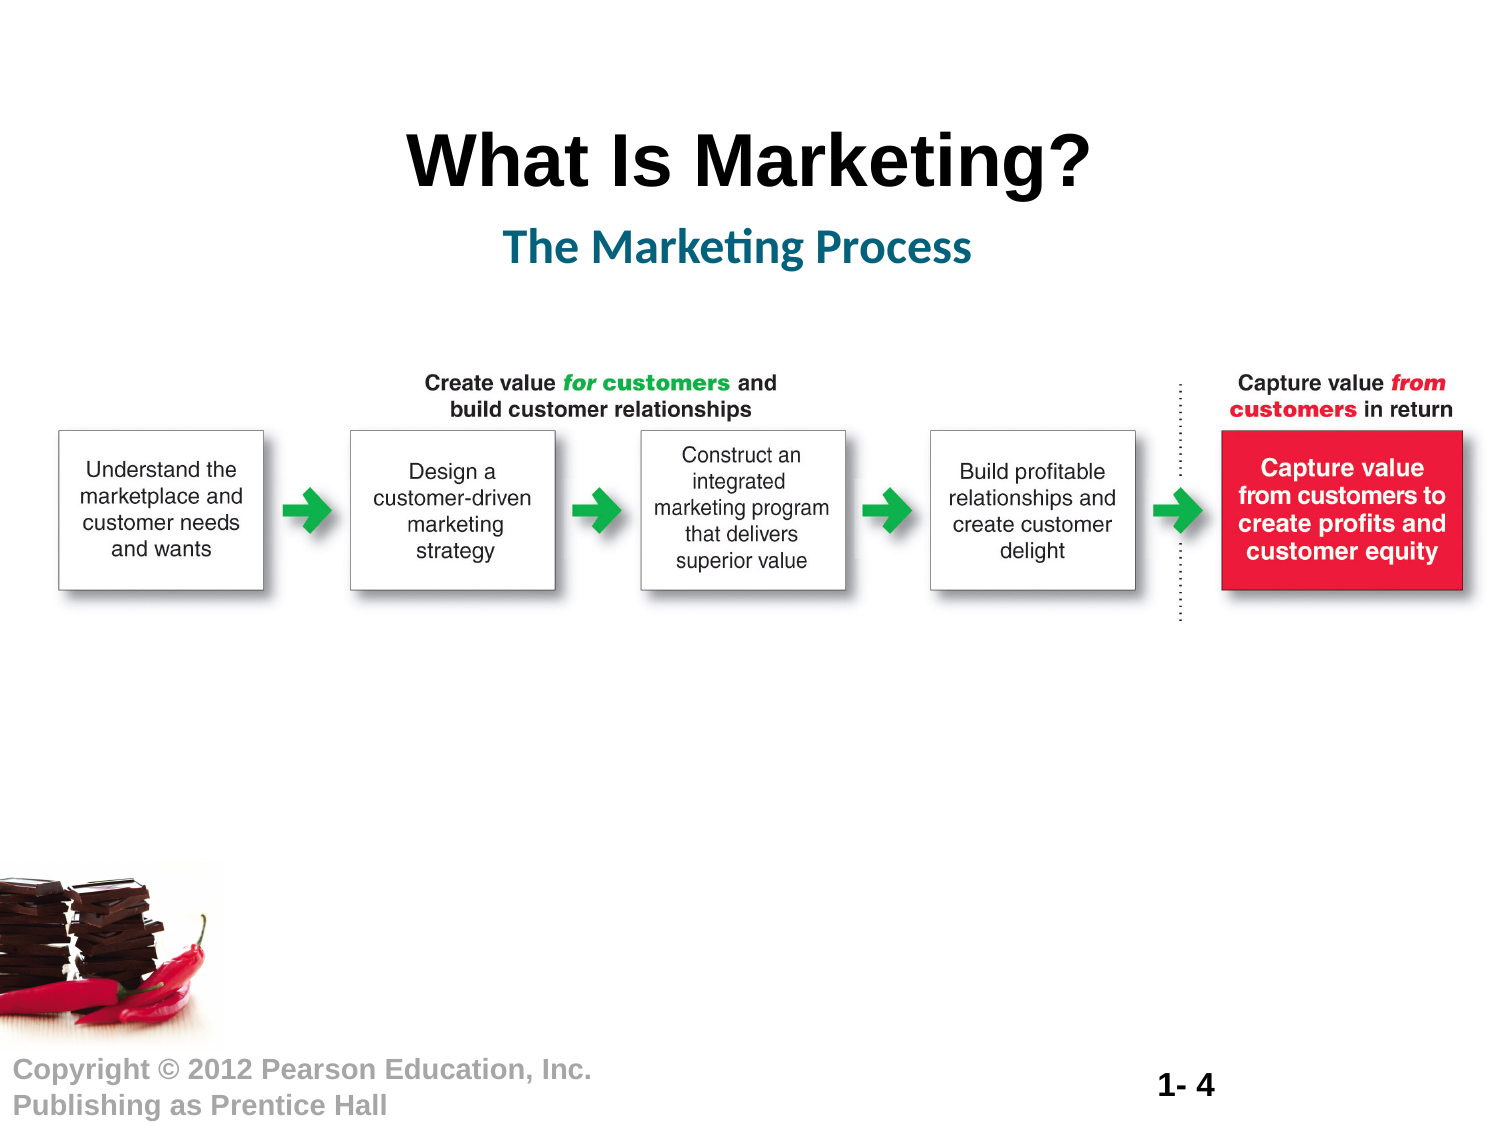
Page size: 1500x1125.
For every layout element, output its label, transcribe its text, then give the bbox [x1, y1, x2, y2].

title What Is Marketing? [112, 62, 1388, 251]
picture [49, 367, 1488, 626]
picture [0, 862, 225, 1050]
list The Marketing Process [149, 212, 1326, 276]
